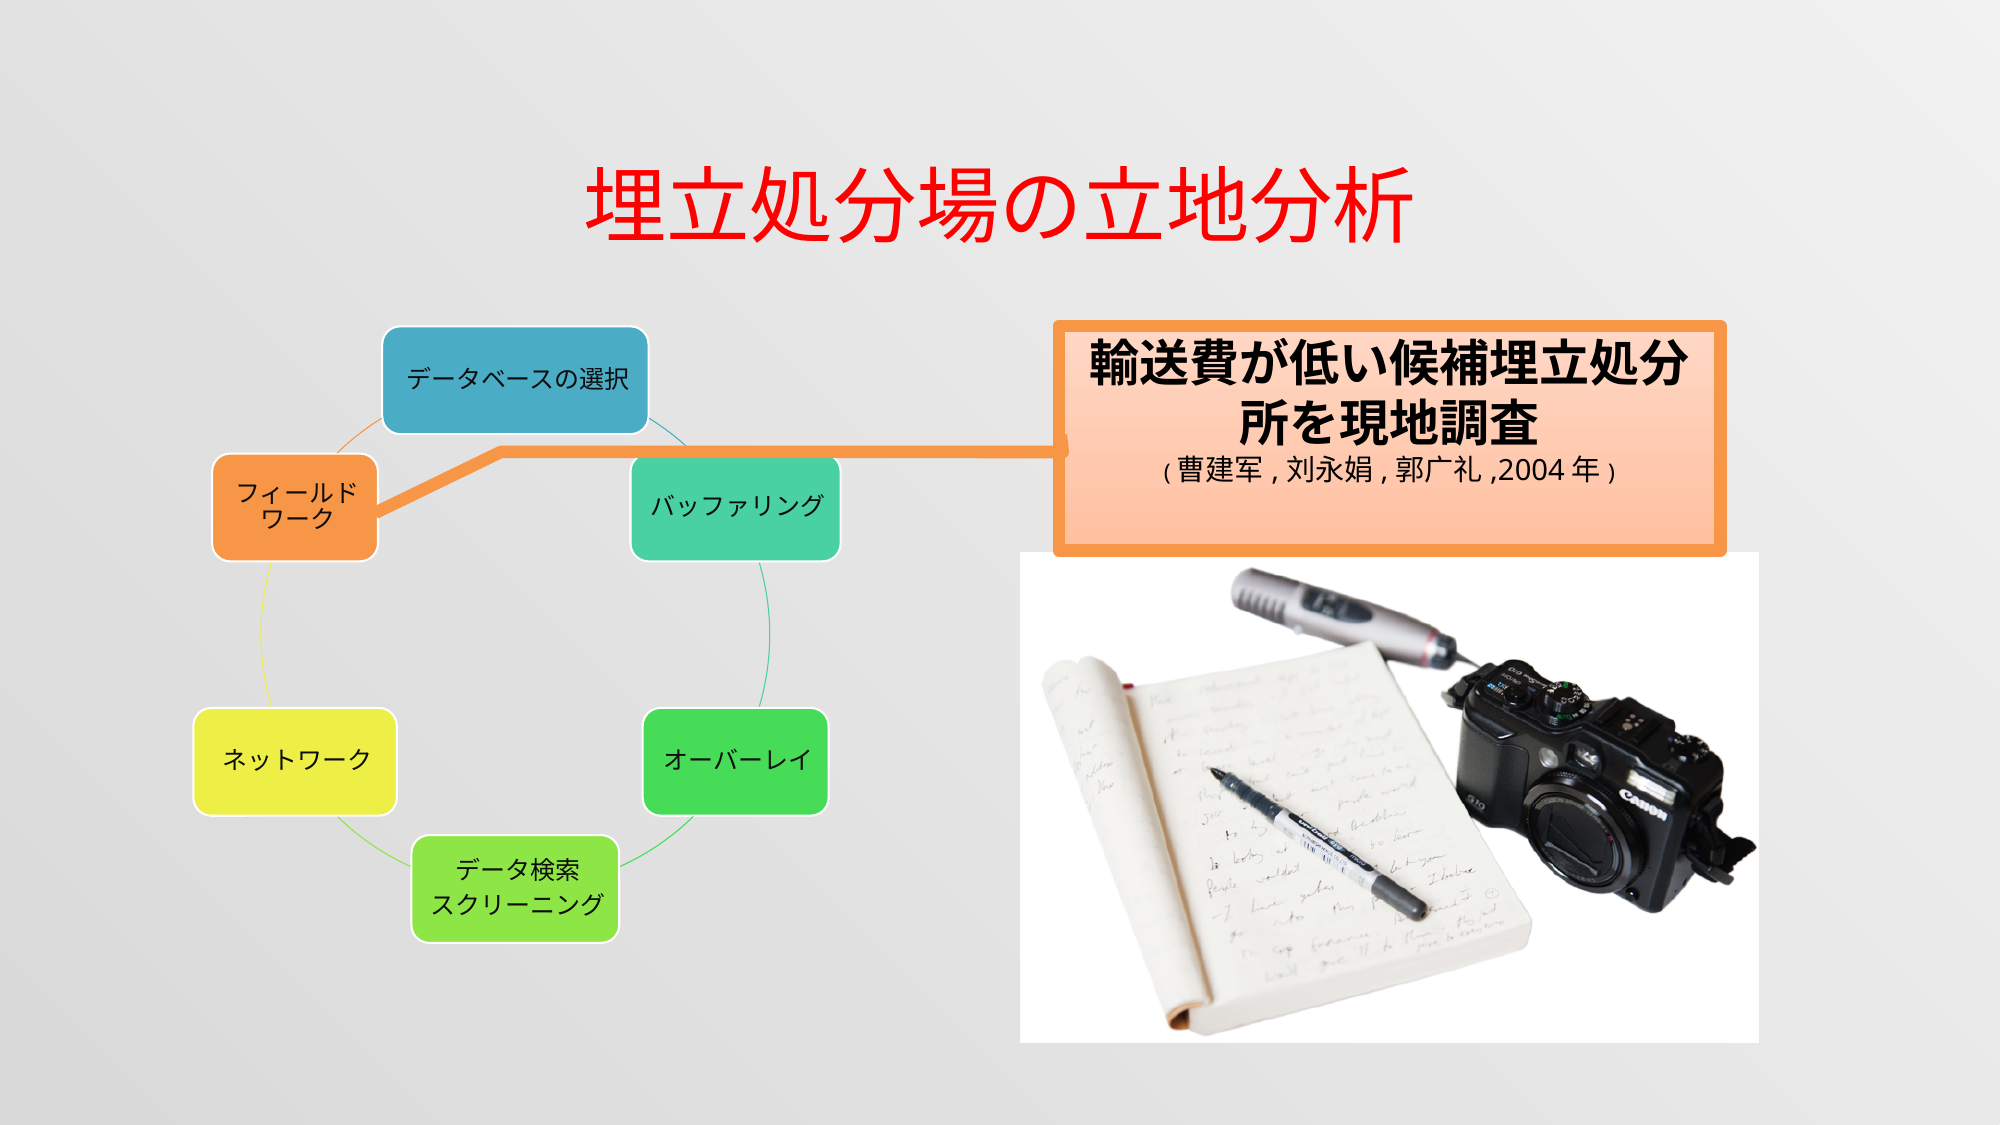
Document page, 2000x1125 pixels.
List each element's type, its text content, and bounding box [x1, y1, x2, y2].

picture [1020, 552, 1759, 1043]
title 埋立処分場の立地分析 [199, 45, 1800, 263]
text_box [211, 326, 823, 944]
text_box 輸送費が低い候補埋立処分所を現地調査 (曹建军,刘永娟,郭广礼,2004年) [823, 325, 1721, 552]
